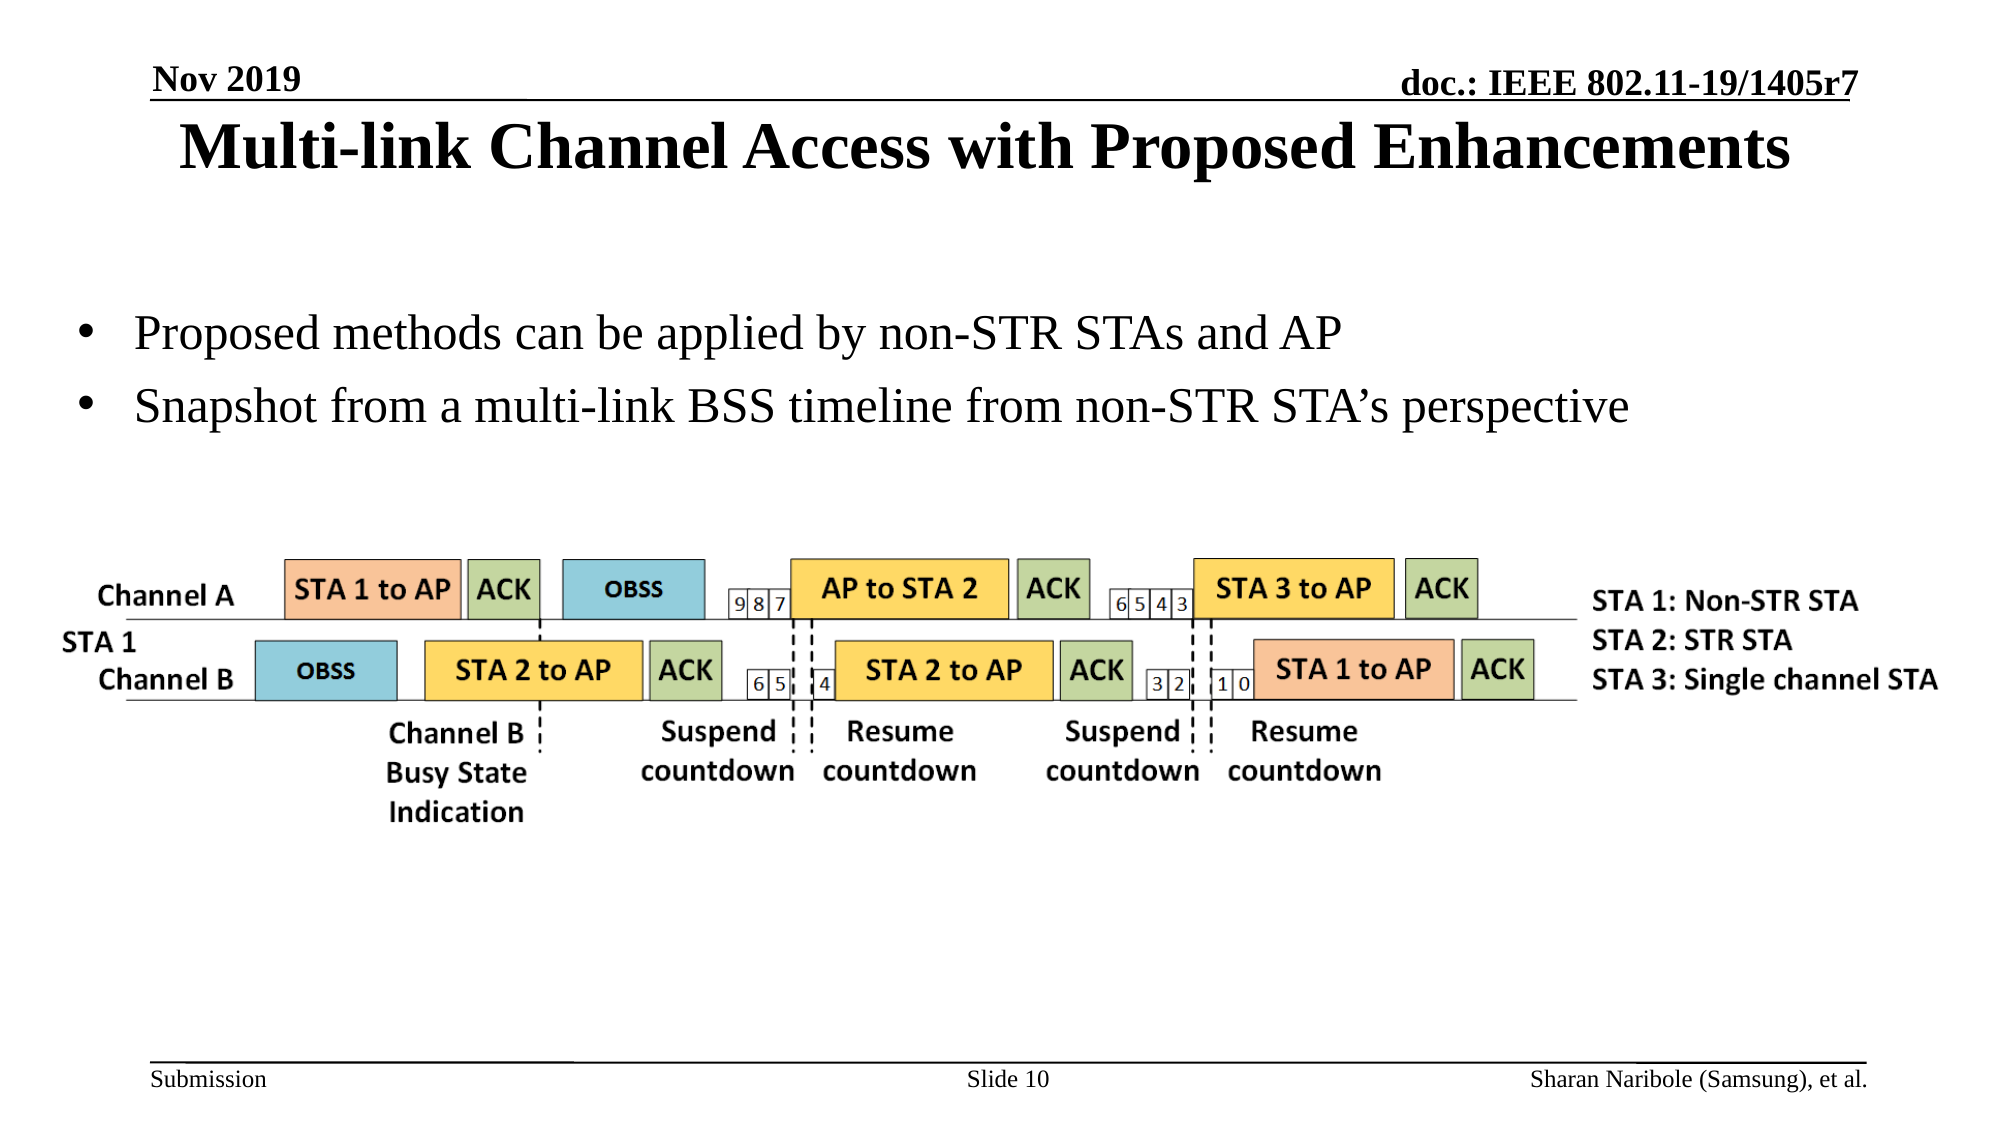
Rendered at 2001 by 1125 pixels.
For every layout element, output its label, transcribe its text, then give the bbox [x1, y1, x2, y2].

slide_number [152, 54, 563, 100]
slide_number Slide 10 [950, 1061, 1067, 1123]
picture [37, 557, 1963, 849]
list Proposed methods can be applied by non-STR STAs and AP Snapshot from a multi-link BSS timeline from non-STR STA’s perspective [62, 291, 2000, 443]
title Multi-link Channel Access with Proposed Enhancements [145, 54, 1846, 230]
footer Sharan Naribole (Samsung), et al. [1171, 1061, 1869, 1093]
